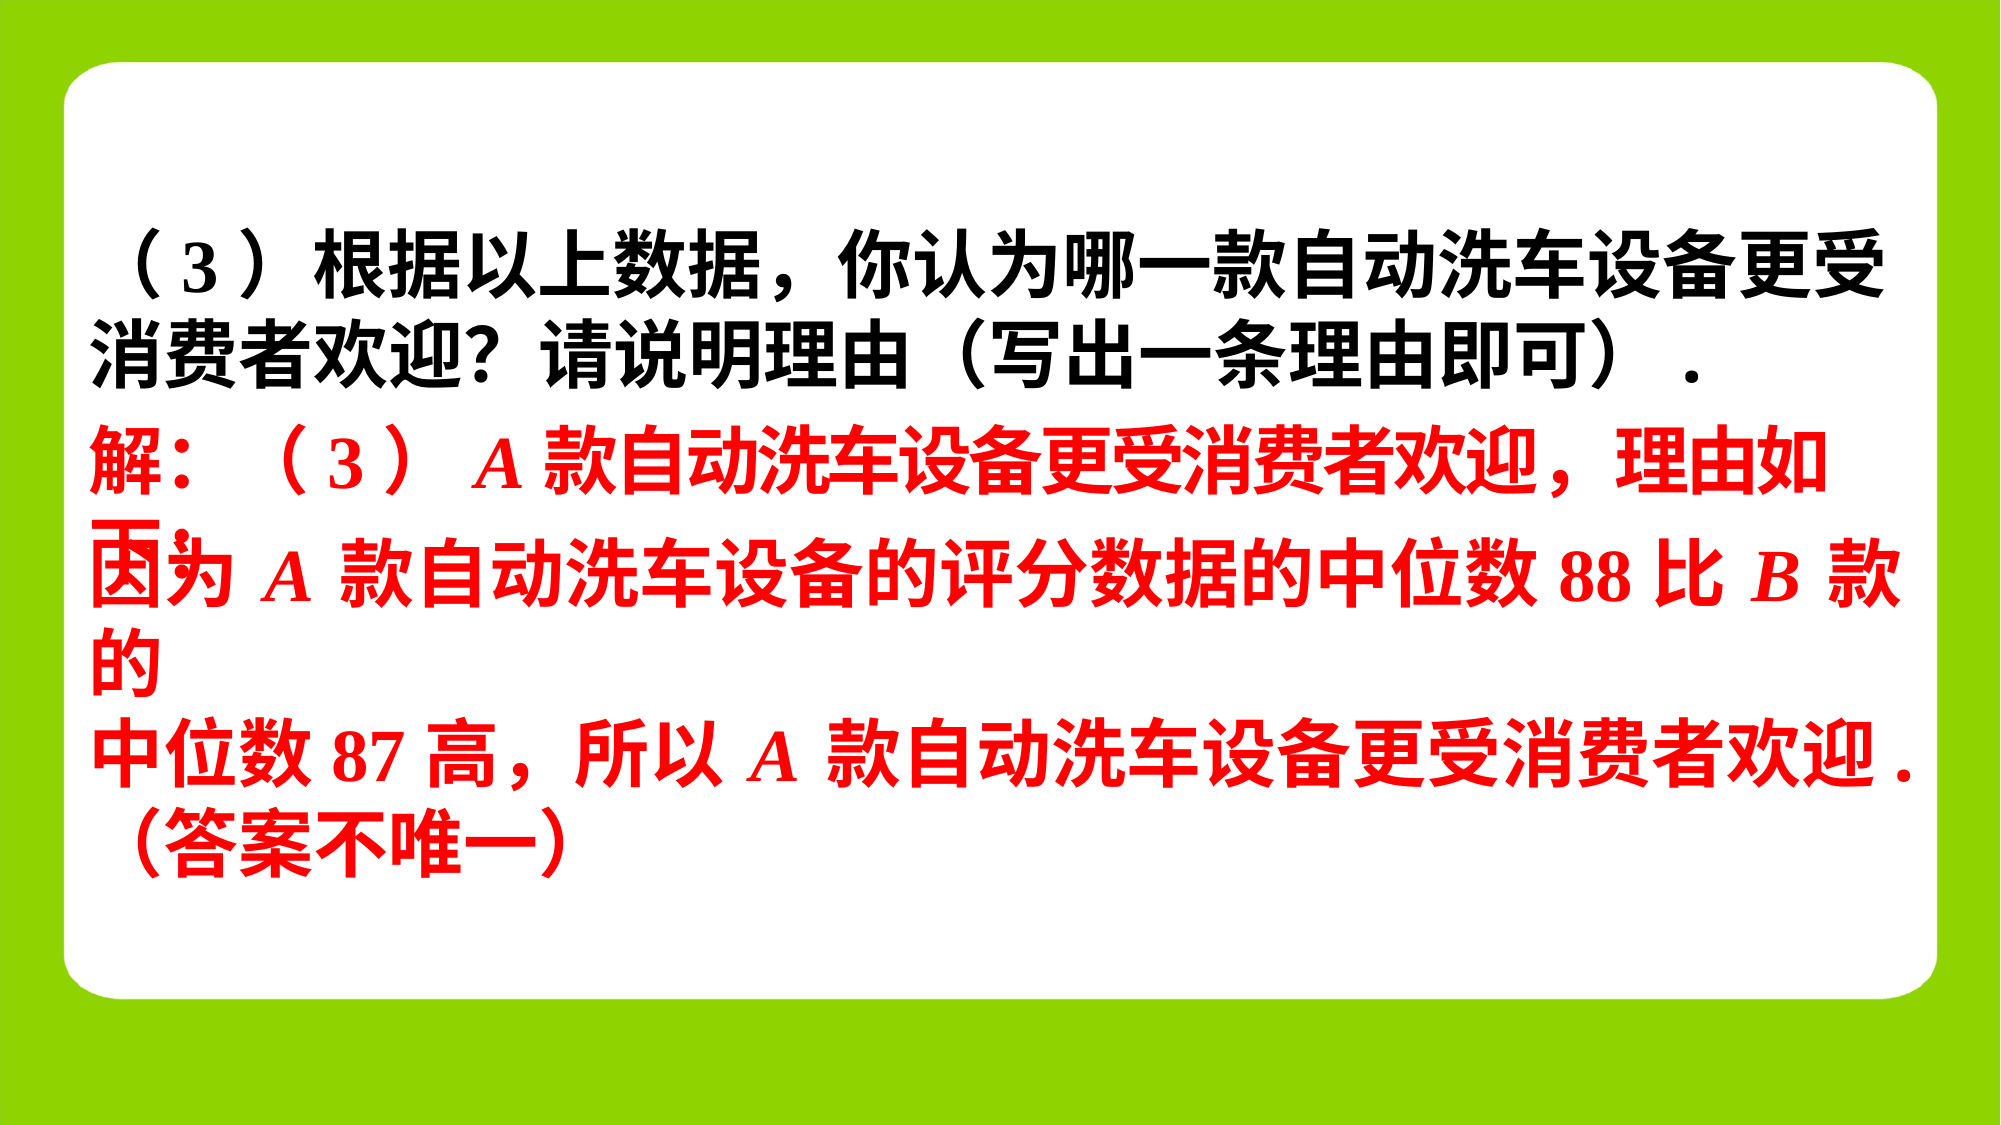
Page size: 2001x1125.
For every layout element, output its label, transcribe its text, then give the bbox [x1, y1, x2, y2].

text_box 解：（3）A款自动洗车设备更受消费者欢迎，理由如下： [88, 413, 1906, 526]
picture [0, 0, 2001, 1125]
text_box 因为A款自动洗车设备的评分数据的中位数88比B款的 中位数87高，所以A款自动洗车设备更受消费者欢迎. （答案不唯一） [88, 526, 1974, 799]
text_box （3）根据以上数据，你认为哪一款自动洗车设备更受 消费者欢迎？请说明理由（写出一条理由即可）. [88, 217, 1912, 399]
